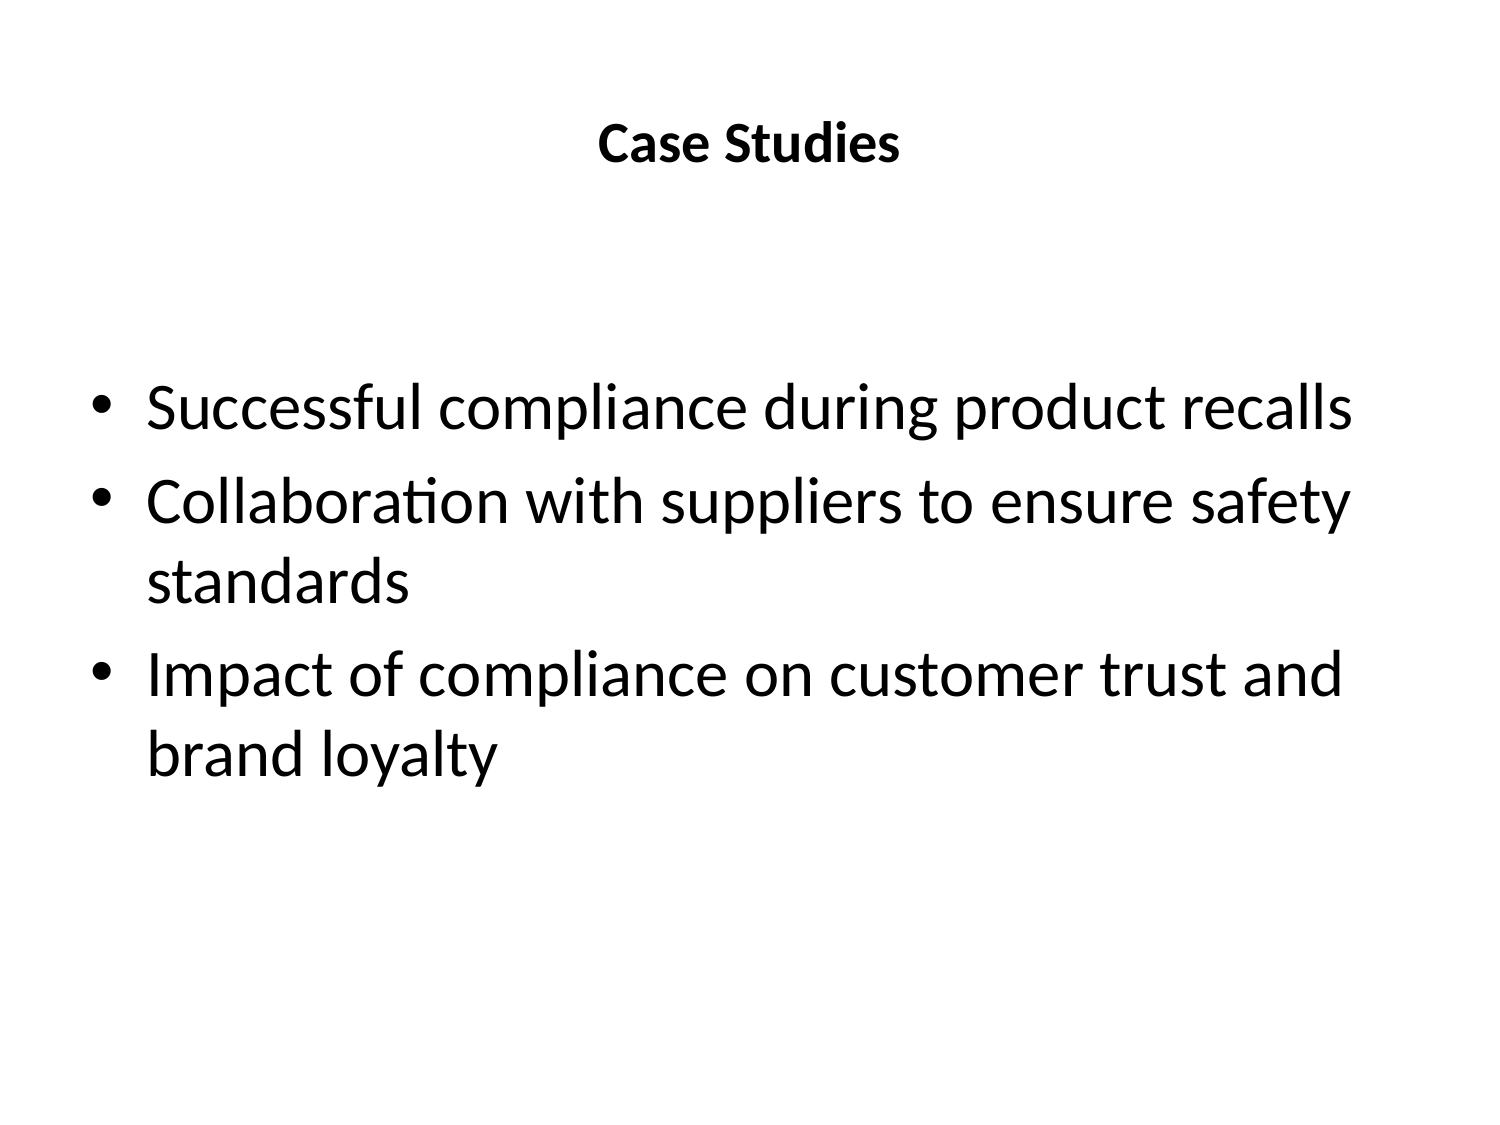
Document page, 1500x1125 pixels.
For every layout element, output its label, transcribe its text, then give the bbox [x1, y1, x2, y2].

title Case Studies [75, 45, 1425, 233]
list Successful compliance during product recalls Collaboration with suppliers to ensure safety standards Impact of compliance on customer trust and brand loyalty [75, 262, 1425, 1005]
